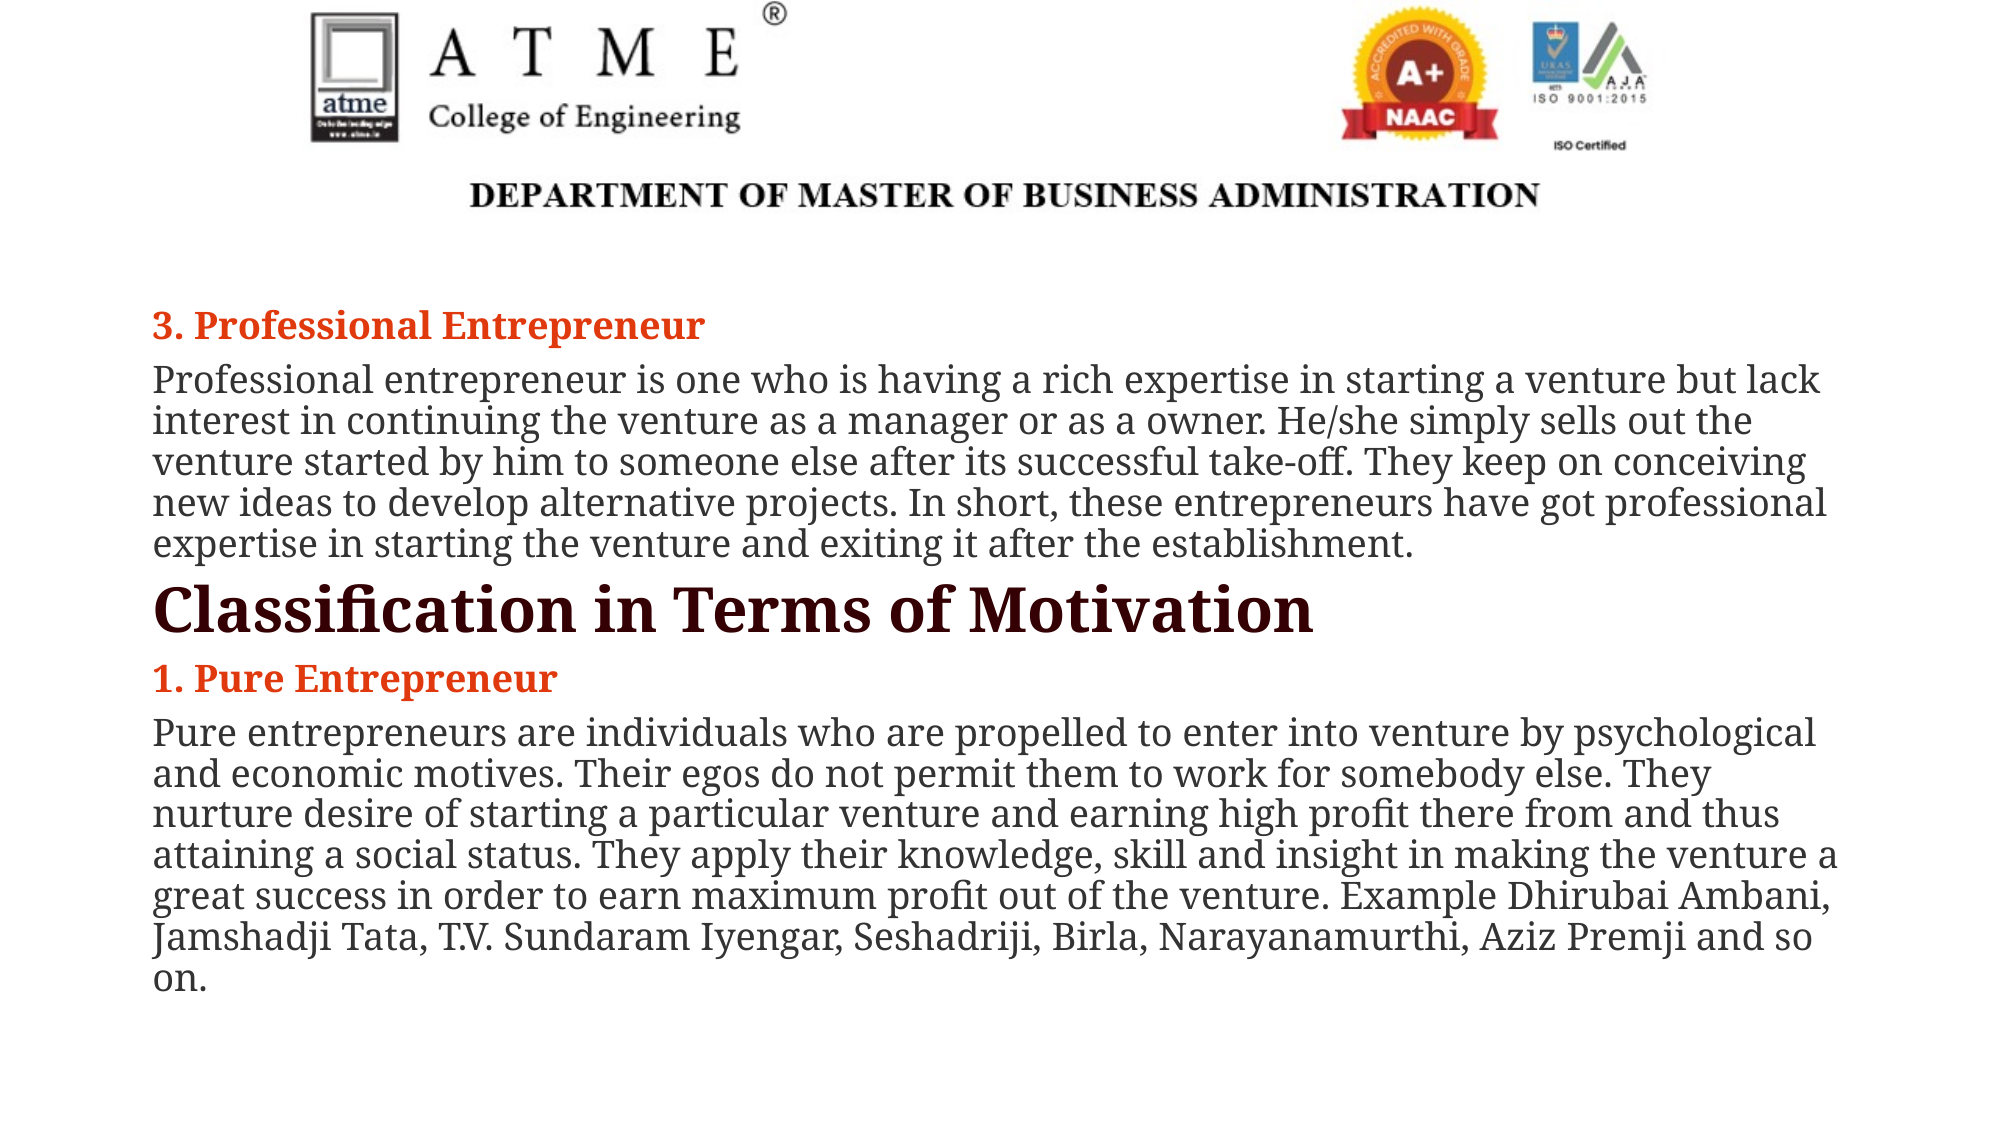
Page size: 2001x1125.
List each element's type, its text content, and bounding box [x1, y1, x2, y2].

list 3. Professional Entrepreneur Professional entrepreneur is one who is having a rich expertise in starting a venture but lack interest in continuing the venture as a manager or as a owner. He/she simply sells out the venture started by him to someone else after its successful take-off. They keep on conceiving new ideas to develop alternative projects. In short, these entrepreneurs have got professional expertise in starting the venture and exiting it after the establishment. Classification in Terms of Motivation 1. Pure Entrepreneur Pure entrepreneurs are individuals who are propelled to enter into venture by psychological and economic motives. Their egos do not permit them to work for somebody else. They nurture desire of starting a particular venture and earning high profit there from and thus attaining a social status. They apply their knowledge, skill and insight in making the venture a great success in order to earn maximum profit out of the venture. Example Dhirubai Ambani, Jamshadji Tata, T.V. Sundaram Iyengar, Seshadriji, Birla, Narayanamurthi, Aziz Premji and so on. [137, 299, 1863, 1014]
picture [303, 0, 1697, 215]
